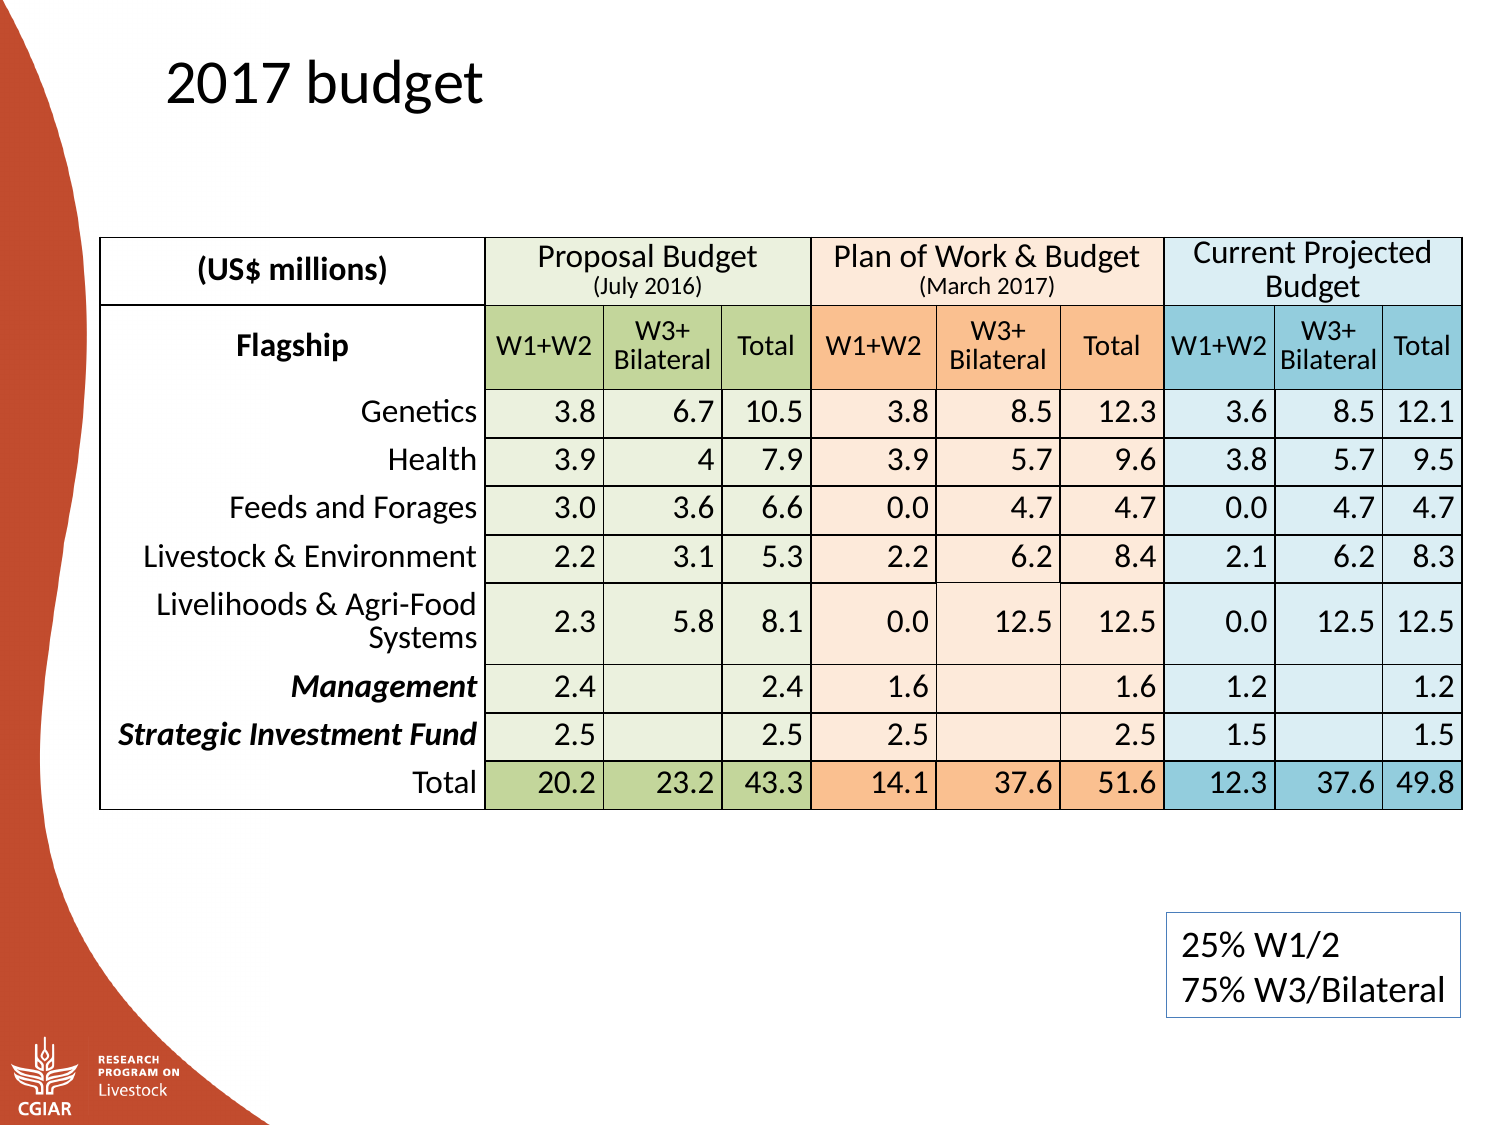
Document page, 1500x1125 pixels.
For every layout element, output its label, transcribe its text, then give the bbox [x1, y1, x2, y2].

table_cell 4.7 [937, 487, 1059, 534]
list 2017 budget [150, 34, 1438, 222]
table_cell 2.5 [486, 714, 603, 760]
table_cell 6.2 [1276, 536, 1382, 582]
table_cell Livestock & Environment [101, 535, 484, 583]
table_cell 3.9 [812, 439, 935, 485]
table_cell [1276, 665, 1382, 712]
table_cell W3+ Bilateral [937, 306, 1060, 389]
table_cell 20.2 [486, 762, 603, 809]
table_cell 8.5 [1276, 390, 1382, 437]
table_cell Feeds and Forages [101, 486, 484, 535]
table_cell 1.5 [1383, 714, 1461, 760]
table_cell 0.0 [1165, 584, 1274, 664]
table_cell Total [722, 306, 810, 389]
table_cell 1.2 [1383, 665, 1461, 712]
table_cell 1.2 [1165, 665, 1274, 712]
table_cell W3+ Bilateral [604, 306, 721, 389]
table_cell [604, 714, 721, 760]
table_cell 12.5 [1061, 584, 1163, 664]
table_cell W3+ Bilateral [1275, 306, 1382, 389]
table_cell Flagship [101, 306, 484, 390]
table_cell 4.7 [1383, 487, 1461, 534]
table_cell 5.7 [1276, 439, 1382, 485]
table_cell 3.0 [486, 487, 603, 534]
table_cell 12.5 [1383, 584, 1461, 664]
table_cell 51.6 [1061, 762, 1163, 809]
table_cell 1.6 [1061, 665, 1163, 712]
table_cell 37.6 [1276, 762, 1382, 809]
table_cell W1+W2 [1165, 306, 1274, 389]
table_cell 3.8 [812, 390, 935, 437]
table_cell 12.5 [1276, 584, 1382, 664]
table_cell 9.5 [1383, 439, 1461, 485]
table_cell 6.7 [604, 390, 721, 437]
table_cell [937, 714, 1060, 760]
table_cell [937, 665, 1060, 712]
table_cell 5.8 [604, 584, 721, 664]
table_cell Genetics [101, 390, 484, 438]
table_cell 9.6 [1061, 439, 1163, 485]
table_cell 3.8 [1165, 439, 1274, 485]
text_box 25% W1/2 75% W3/Bilateral [1166, 912, 1461, 1018]
table_cell 23.2 [604, 762, 721, 809]
table_cell 2.1 [1165, 536, 1274, 582]
table_cell 4.7 [1276, 487, 1382, 534]
table_cell 6.6 [723, 487, 810, 534]
table_cell 5.7 [937, 439, 1059, 485]
table_cell 10.5 [723, 390, 810, 437]
table_cell 2.4 [486, 665, 603, 712]
table_cell 4 [604, 439, 721, 485]
table_cell 3.9 [486, 439, 603, 485]
table_cell 37.6 [937, 762, 1059, 809]
table_cell 43.3 [723, 762, 810, 809]
table_cell 12.5 [937, 583, 1060, 664]
table_cell 1.5 [1165, 714, 1274, 760]
table_header Plan of Work & Budget (March 2017) [812, 238, 1163, 305]
table_cell 2.3 [486, 584, 603, 664]
table_cell 8.1 [723, 584, 810, 664]
table_cell 4.7 [1061, 487, 1163, 534]
table_cell 2.5 [1061, 714, 1163, 760]
table_cell 3.1 [604, 536, 721, 582]
picture [0, 0, 270, 1125]
table_cell 0.0 [812, 487, 935, 534]
table_cell 7.9 [723, 439, 810, 485]
table_cell 3.8 [486, 390, 603, 437]
table_cell 0.0 [812, 584, 936, 664]
table_cell 6.2 [937, 536, 1059, 582]
table_cell 2.5 [812, 714, 936, 760]
table_cell Strategic Investment Fund [101, 713, 484, 761]
table_cell 8.3 [1383, 536, 1461, 582]
table_cell 12.3 [1165, 762, 1274, 809]
table_cell 12.3 [1061, 390, 1163, 437]
table_cell [1276, 714, 1382, 760]
table_header Proposal Budget (July 2016) [486, 238, 810, 305]
table_cell 8.4 [1061, 536, 1163, 582]
table_cell 49.8 [1383, 762, 1461, 809]
table_cell 1.6 [812, 665, 936, 712]
table_cell 0.0 [1165, 487, 1274, 534]
table_header (US$ millions) [101, 238, 484, 304]
table_cell 12.1 [1383, 390, 1461, 437]
table_cell Total [1383, 306, 1461, 389]
table_cell [604, 665, 721, 712]
table_cell 2.4 [723, 665, 810, 712]
table_cell Health [101, 438, 484, 486]
table_cell 2.5 [723, 714, 810, 760]
table_cell 5.3 [723, 536, 810, 582]
table_cell 2.2 [812, 536, 935, 582]
table_cell Livelihoods & Agri-Food Systems [101, 583, 484, 664]
table_cell Management [101, 664, 484, 713]
table_cell 3.6 [1165, 390, 1274, 437]
table_cell 8.5 [937, 390, 1059, 437]
table_cell W1+W2 [812, 306, 936, 389]
table_cell 3.6 [604, 487, 721, 534]
table_cell 14.1 [812, 762, 935, 809]
table_cell Total [1061, 306, 1163, 389]
table_cell Total [101, 761, 484, 809]
table_cell W1+W2 [486, 306, 603, 389]
table_header Current Projected Budget [1165, 238, 1461, 305]
table_cell 2.2 [486, 536, 603, 582]
